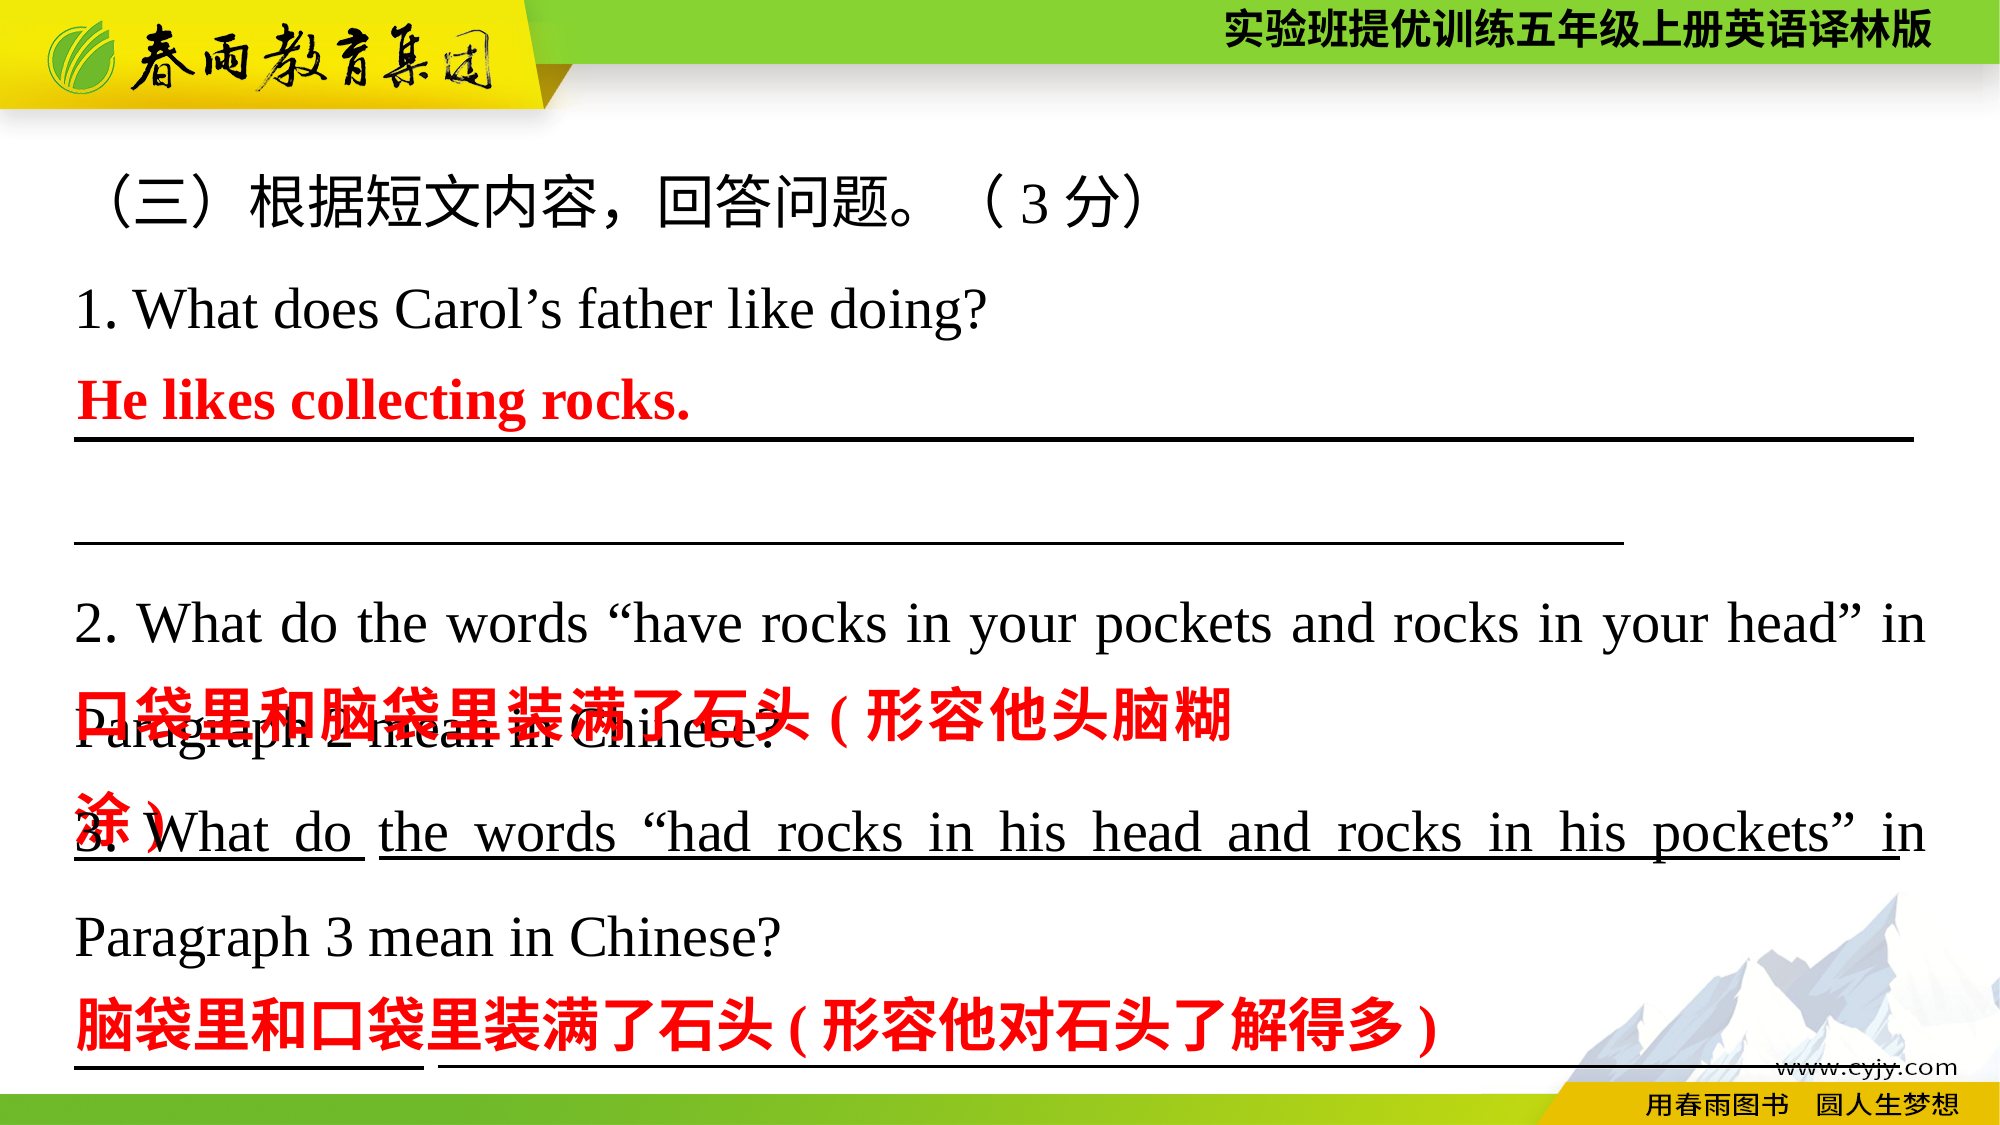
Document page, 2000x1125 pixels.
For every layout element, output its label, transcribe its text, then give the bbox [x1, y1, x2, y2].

text_box He likes collecting rocks. [62, 318, 707, 439]
text_box 口袋里和脑袋里装满了石头(形容他头脑糊涂) [59, 636, 1248, 750]
text_box 脑袋里和口袋里装满了石头(形容他对石头了解得多) [61, 946, 1485, 1066]
list （三）根据短文内容，回答问题。（3分） 1. What does Carol’s father like doing? _____________________________________________________ 2. What do the words “have rocks in your pockets and rocks in your head” in Paragraph 2 mean in Chinese? ____________________________________________________ [59, 122, 1944, 750]
text_box 3. What do the words “had rocks in his head and rocks in his pockets” in Paragraph 3 mean in Chinese? __________________________________________________ [59, 750, 1944, 1081]
picture [0, 0, 2000, 1125]
